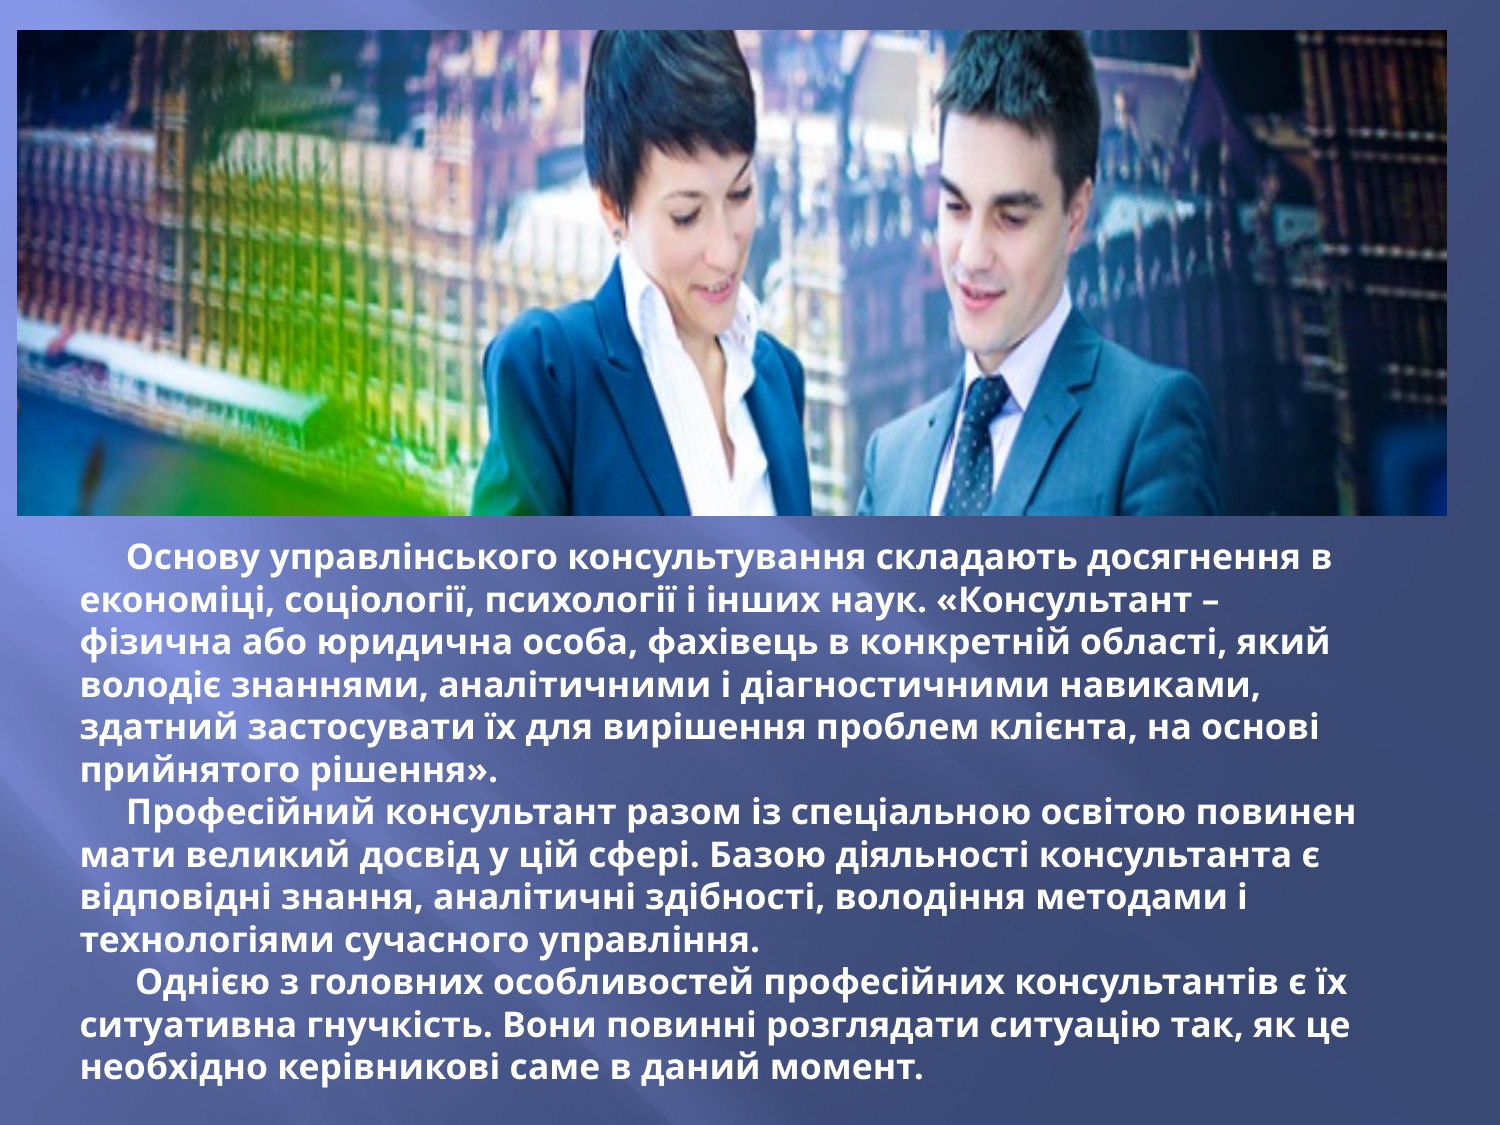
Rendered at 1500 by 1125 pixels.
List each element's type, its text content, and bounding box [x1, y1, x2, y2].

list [17, 30, 1448, 516]
title Основу управлінського консультування складають досягнення в економіці, соціології, психології і інших наук. «Консультант – фізична або юридична особа, фахівець в конкретній області, який володіє знаннями, аналітичними і діагностичними навиками, здатний застосувати їх для вирішення проблем клієнта, на основі прийнятого рішення». Професійний консультант разом із спеціальною освітою повинен мати великий досвід у цій сфері. Базою діяльності консультанта є відповідні знання, аналітичні здібності, володіння методами і технологіями сучасного управління. Однією з головних особливостей професійних консультантів є їх ситуативна гнучкість. Вони повинні розглядати ситуацію так, як це необхідно керівникові саме в даний момент. [64, 558, 1378, 1106]
